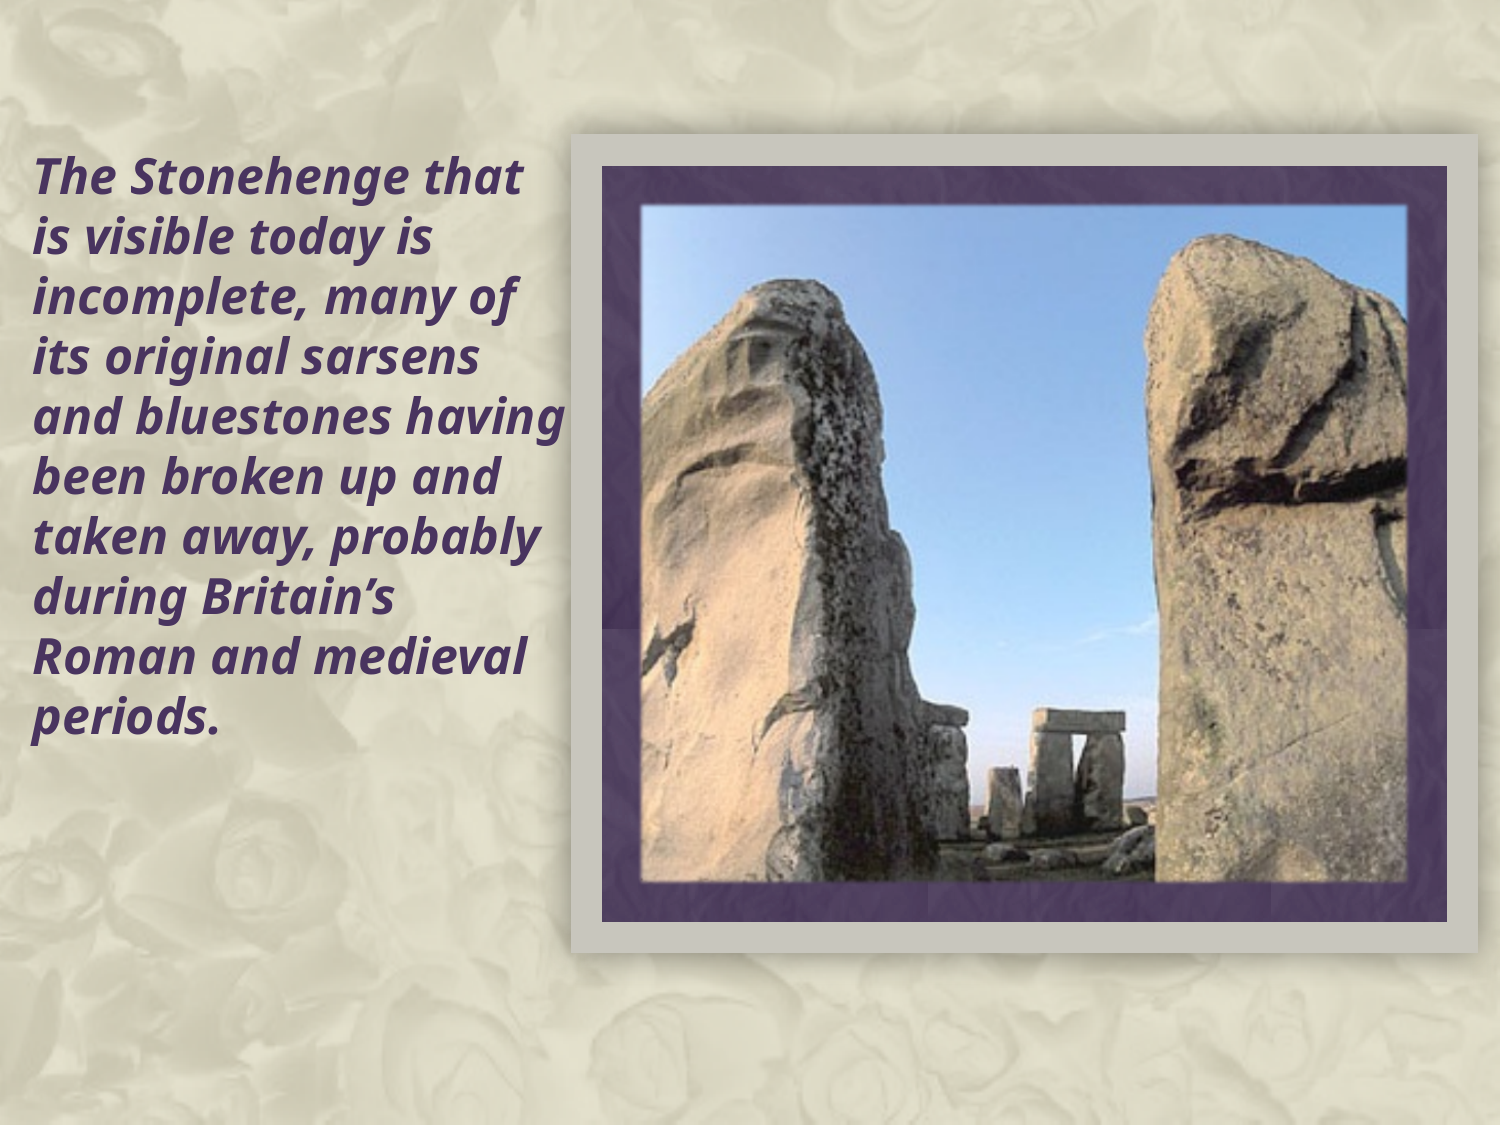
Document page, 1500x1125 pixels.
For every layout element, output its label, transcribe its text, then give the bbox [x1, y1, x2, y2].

picture [638, 202, 1411, 886]
list The Stonehenge that is visible today is incomplete, many of its original sarsens and bluestones having been broken up and taken away, probably during Britain’s Roman and medieval periods. [17, 137, 585, 1047]
